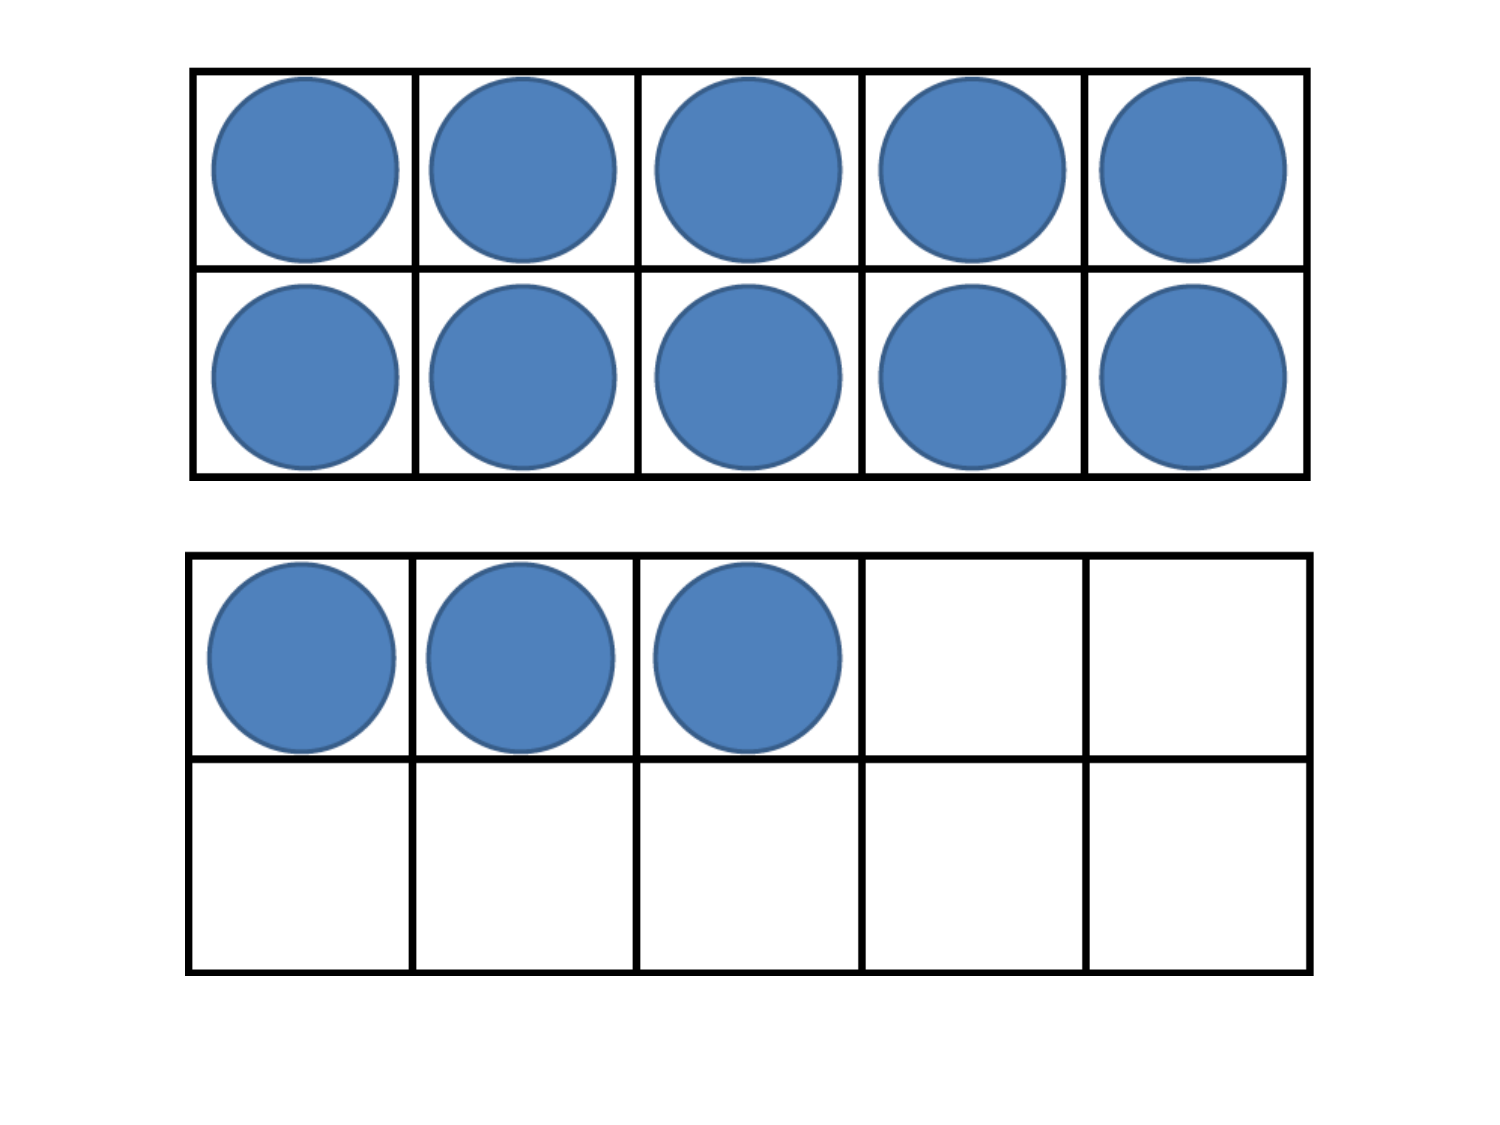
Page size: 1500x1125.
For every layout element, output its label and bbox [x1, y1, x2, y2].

picture [184, 62, 1317, 481]
picture [184, 546, 1317, 976]
